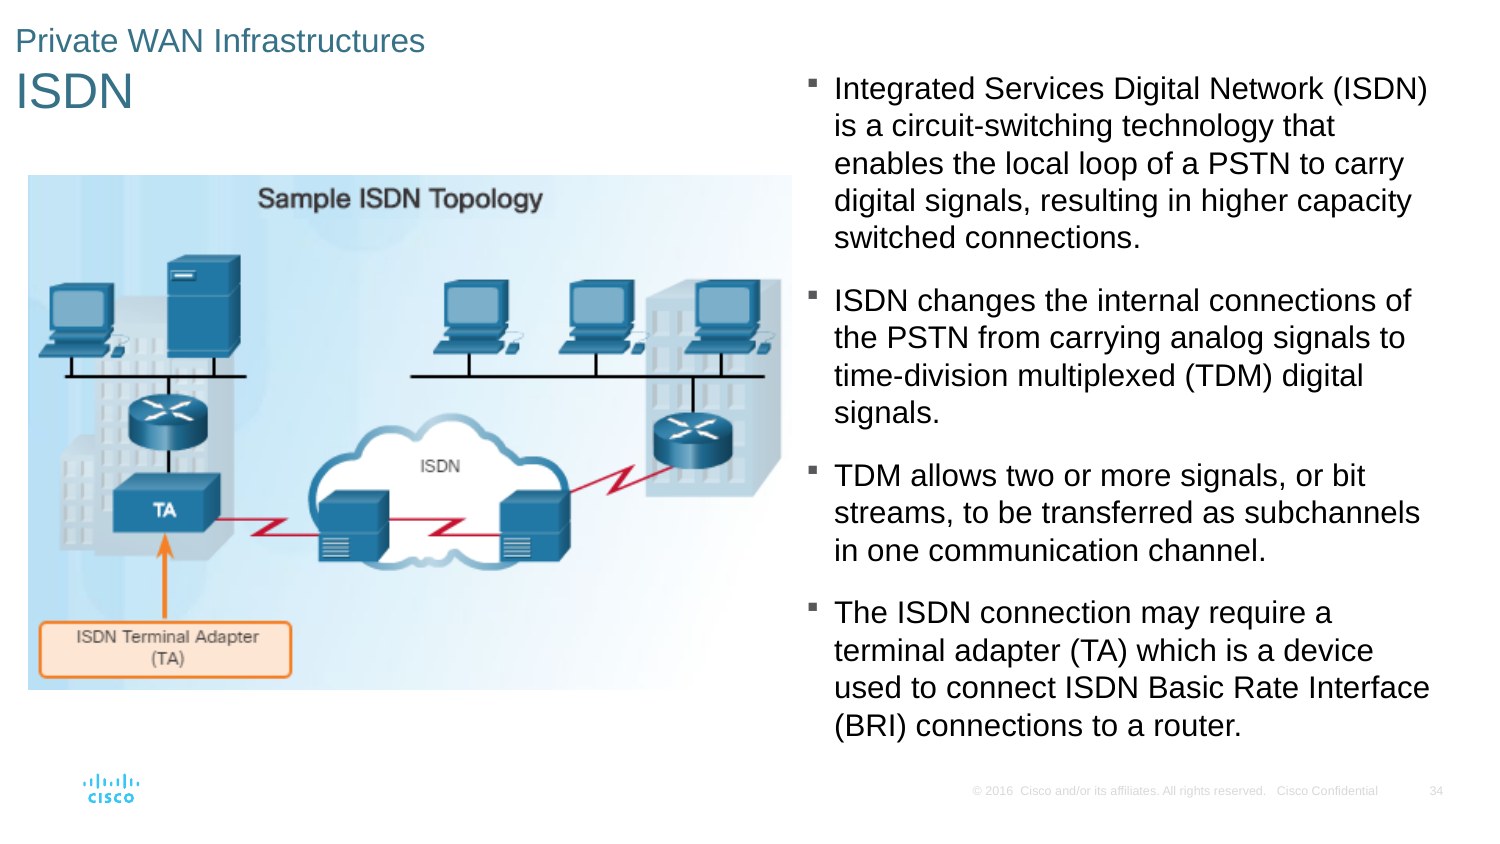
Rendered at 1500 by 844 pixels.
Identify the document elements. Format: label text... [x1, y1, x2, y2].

picture [28, 175, 792, 691]
title Private WAN Infrastructures ISDN [0, 6, 1035, 131]
list Integrated Services Digital Network (ISDN) is a circuit-switching technology that enables the local loop of a PSTN to carry digital signals, resulting in higher capacity switched connections. ISDN changes the internal connections of the PSTN from carrying analog signals to time-division multiplexed (TDM) digital signals. TDM allows two or more signals, or bit streams, to be transferred as subchannels in one communication channel. The ISDN connection may require a terminal adapter (TA) which is a device used to connect ISDN Basic Rate Interface (BRI) connections to a router. [791, 60, 1481, 783]
